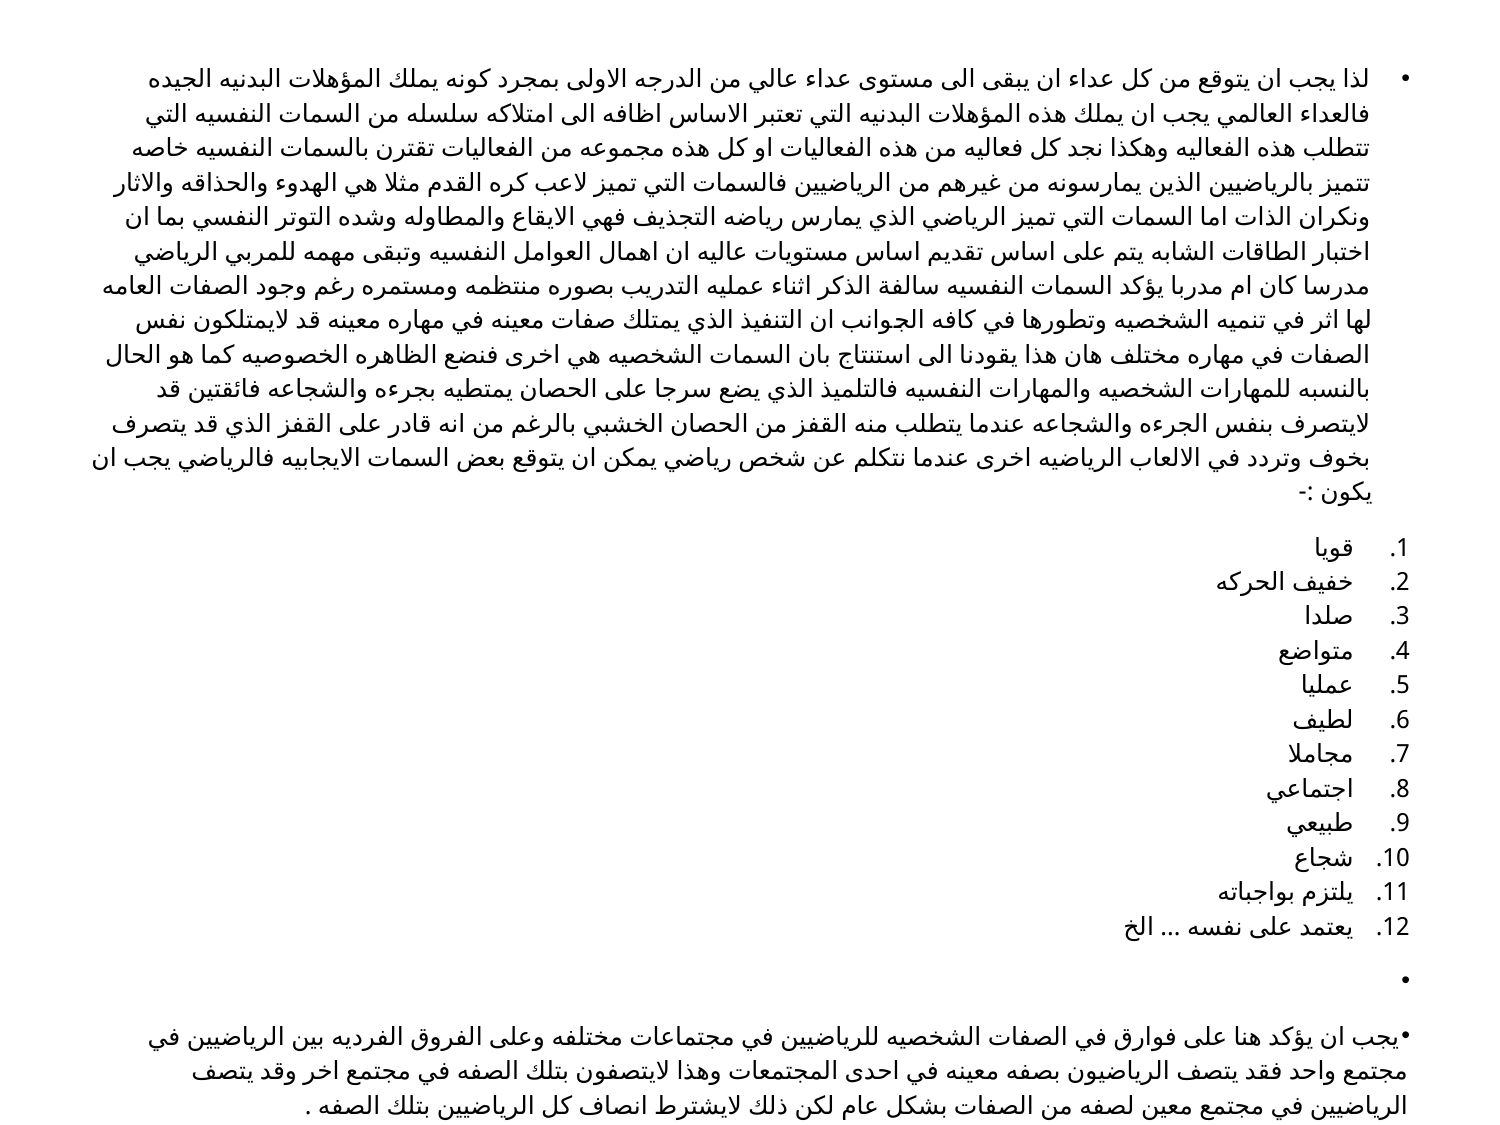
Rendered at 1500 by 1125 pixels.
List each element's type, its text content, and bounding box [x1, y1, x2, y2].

list لذا يجب ان يتوقع من كل عداء ان يبقى الى مستوى عداء عالي من الدرجه الاولى بمجرد كونه يملك المؤهلات البدنيه الجيده فالعداء العالمي يجب ان يملك هذه المؤهلات البدنيه التي تعتبر الاساس اظافه الى امتلاكه سلسله من السمات النفسيه التي تتطلب هذه الفعاليه وهكذا نجد كل فعاليه من هذه الفعاليات او كل هذه مجموعه من الفعاليات تقترن بالسمات النفسيه خاصه تتميز بالرياضيين الذين يمارسونه من غيرهم من الرياضيين فالسمات التي تميز لاعب كره القدم مثلا هي الهدوء والحذاقه والاثار ونكران الذات اما السمات التي تميز الرياضي الذي يمارس رياضه التجذيف فهي الايقاع والمطاوله وشده التوتر النفسي بما ان اختبار الطاقات الشابه يتم على اساس تقديم اساس مستويات عاليه ان اهمال العوامل النفسيه وتبقى مهمه للمربي الرياضي مدرسا كان ام مدربا يؤكد السمات النفسيه سالفة الذكر اثناء عمليه التدريب بصوره منتظمه ومستمره رغم وجود الصفات العامه لها اثر في تنميه الشخصيه وتطورها في كافه الجوانب ان التنفيذ الذي يمتلك صفات معينه في مهاره معينه قد لايمتلكون نفس الصفات في مهاره مختلف هان هذا يقودنا الى استنتاج بان السمات الشخصيه هي اخرى فنضع الظاهره الخصوصيه كما هو الحال بالنسبه للمهارات الشخصيه والمهارات النفسيه فالتلميذ الذي يضع سرجا على الحصان يمتطيه بجرءه والشجاعه فائقتين قد لايتصرف بنفس الجرءه والشجاعه عندما يتطلب منه القفز من الحصان الخشبي بالرغم من انه قادر على القفز الذي قد يتصرف بخوف وتردد في الالعاب الرياضيه اخرى عندما نتكلم عن شخص رياضي يمكن ان يتوقع بعض السمات الايجابيه فالرياضي يجب ان يكون :- قويا خفيف الحركه صلدا متواضع عمليا لطيف مجاملا اجتماعي طبيعي شجاع يلتزم بواجباته يعتمد على نفسه ... الخ يجب ان يؤكد هنا على فوارق في الصفات الشخصيه للرياضيين في مجتماعات مختلفه وعلى الفروق الفرديه بين الرياضيين في مجتمع واحد فقد يتصف الرياضيون بصفه معينه في احدى المجتمعات وهذا لايتصفون بتلك الصفه في مجتمع اخر وقد يتصف الرياضيين في مجتمع معين لصفه من الصفات بشكل عام لكن ذلك لايشترط انصاف كل الرياضيين بتلك الصفه . ا [75, 0, 1425, 1100]
